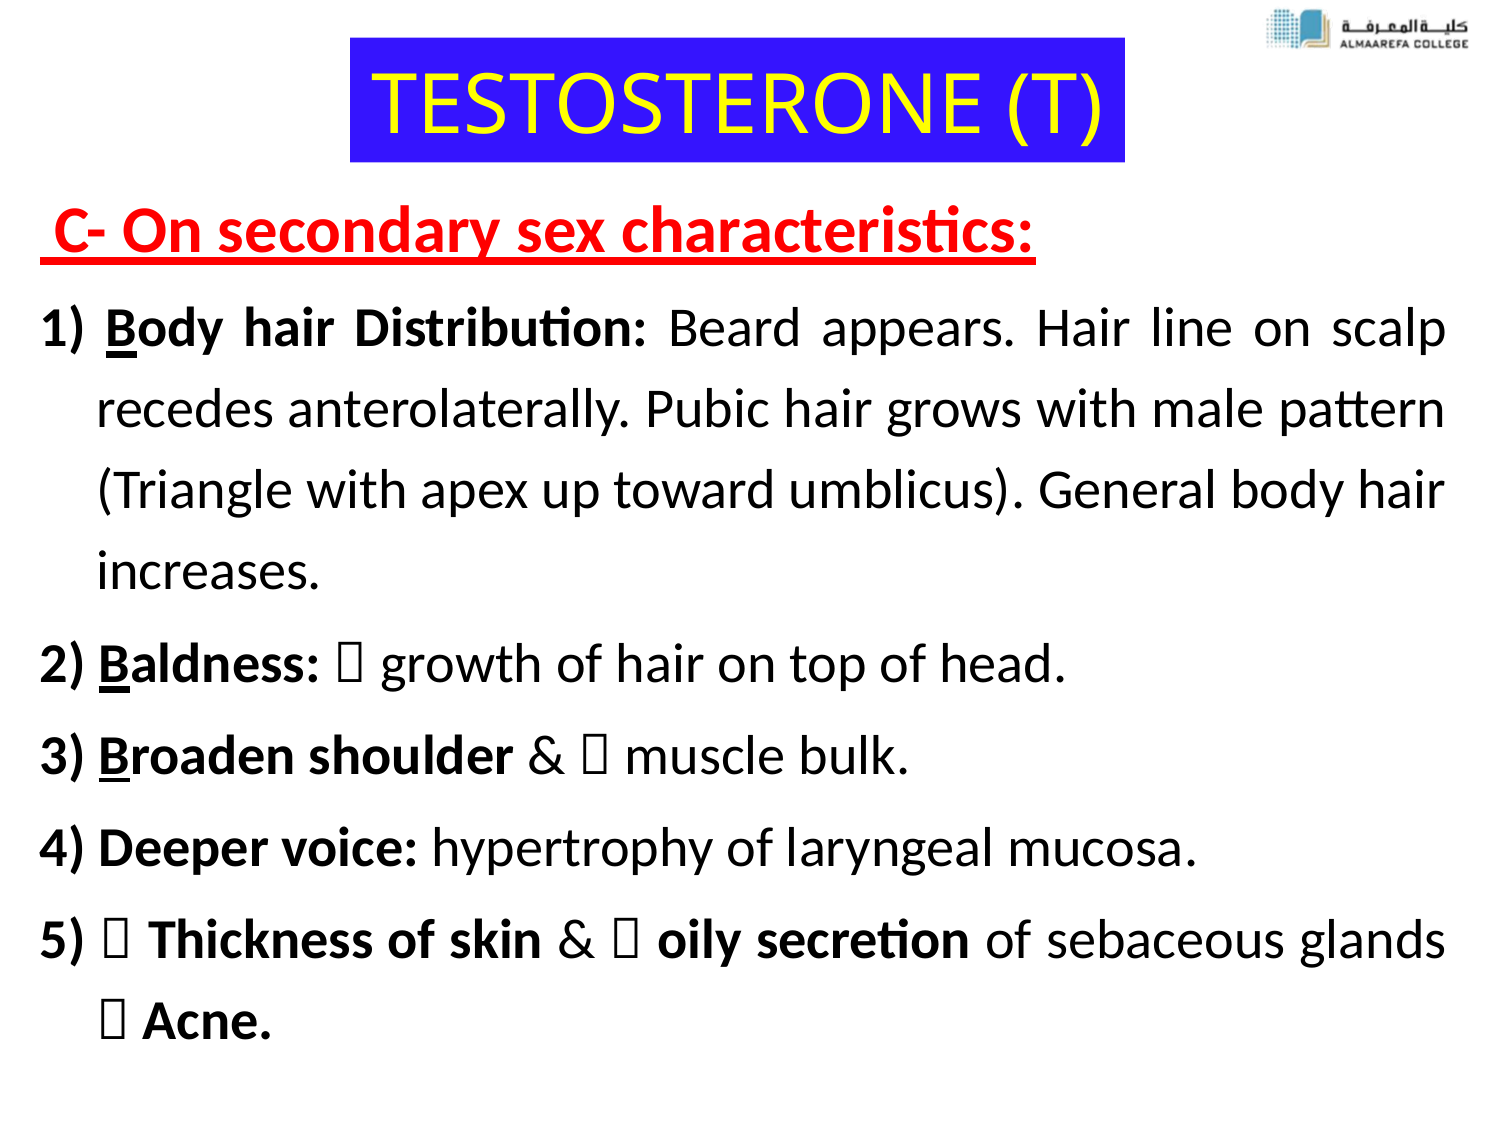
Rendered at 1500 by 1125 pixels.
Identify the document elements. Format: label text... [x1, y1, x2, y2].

list C- On secondary sex characteristics: 1) Body hair Distribution: Beard appears. Hair line on scalp recedes anterolaterally. Pubic hair grows with male pattern (Triangle with apex up toward umblicus). General body hair increases. 2) Baldness:  growth of hair on top of head. 3) Broaden shoulder &  muscle bulk. 4) Deeper voice: hypertrophy of laryngeal mucosa. 5)  Thickness of skin &  oily secretion of sebaceous glands  Acne. [24, 162, 1463, 1125]
title TESTOSTERONE (T) [350, 37, 1125, 162]
picture [1262, 0, 1473, 65]
